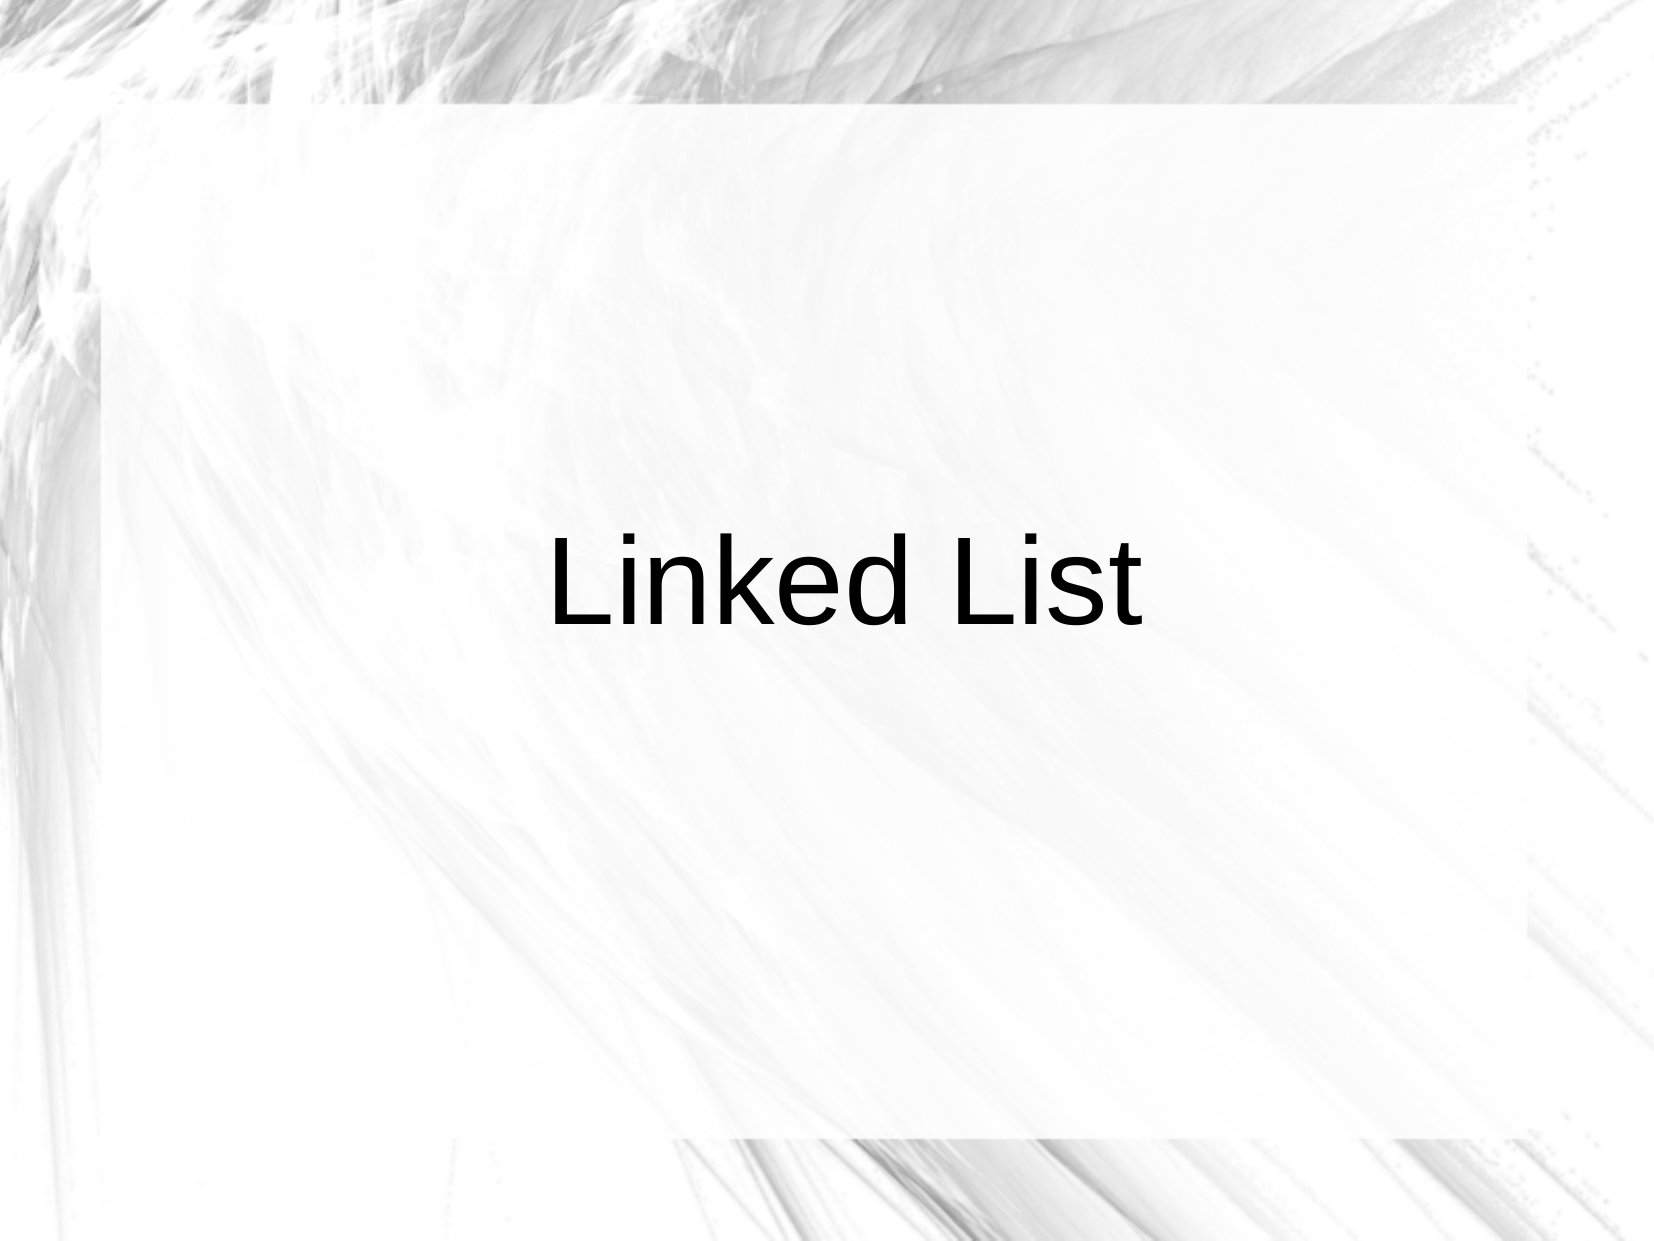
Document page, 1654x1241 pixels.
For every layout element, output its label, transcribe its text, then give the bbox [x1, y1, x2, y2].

picture [0, 0, 1654, 1241]
list Linked List [118, 319, 1571, 1102]
